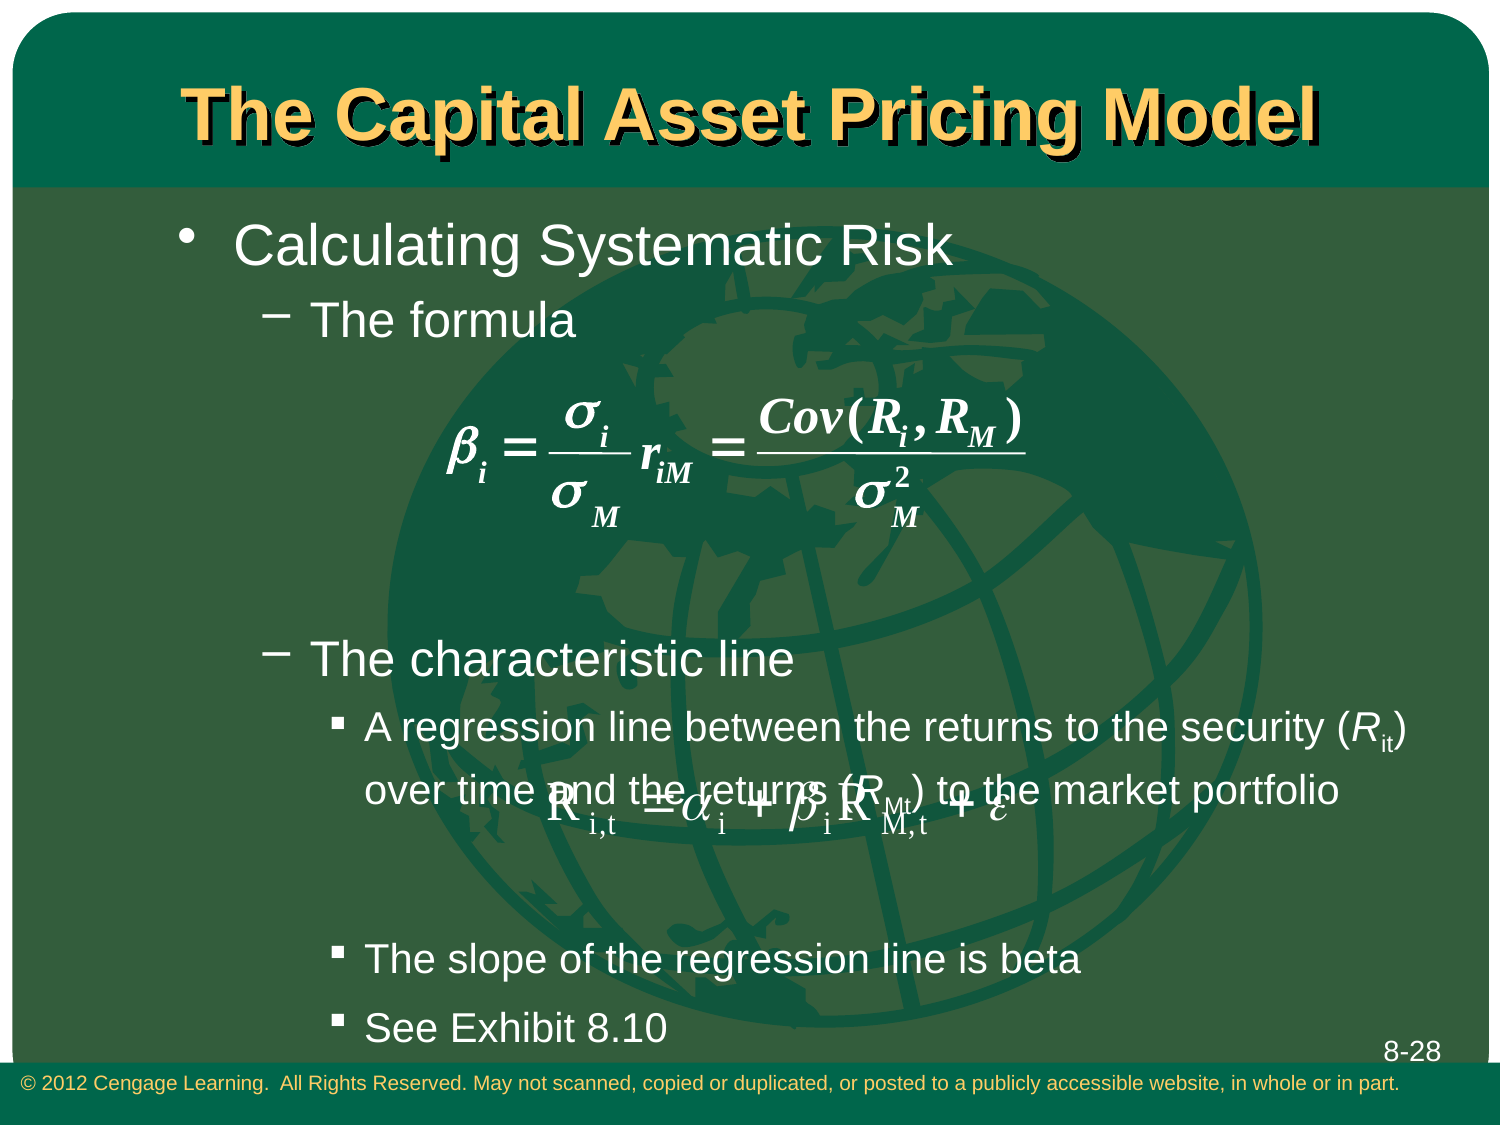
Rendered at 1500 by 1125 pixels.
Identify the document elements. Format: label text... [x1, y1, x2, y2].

list Calculating Systematic Risk The formula The characteristic line A regression line between the returns to the security (Rit) over time and the returns (RMt) to the market portfolio The slope of the regression line is beta See Exhibit 8.10 [162, 200, 1475, 1000]
footer © 2012 Cengage Learning. All Rights Reserved. May not scanned, copied or duplicated, or posted to a publicly accessible website, in whole or in part. [0, 1062, 1500, 1125]
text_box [437, 374, 1038, 538]
title The Capital Asset Pricing Model [75, 32, 1425, 188]
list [537, 764, 1025, 851]
slide_number 8-28 [1325, 1025, 1500, 1062]
